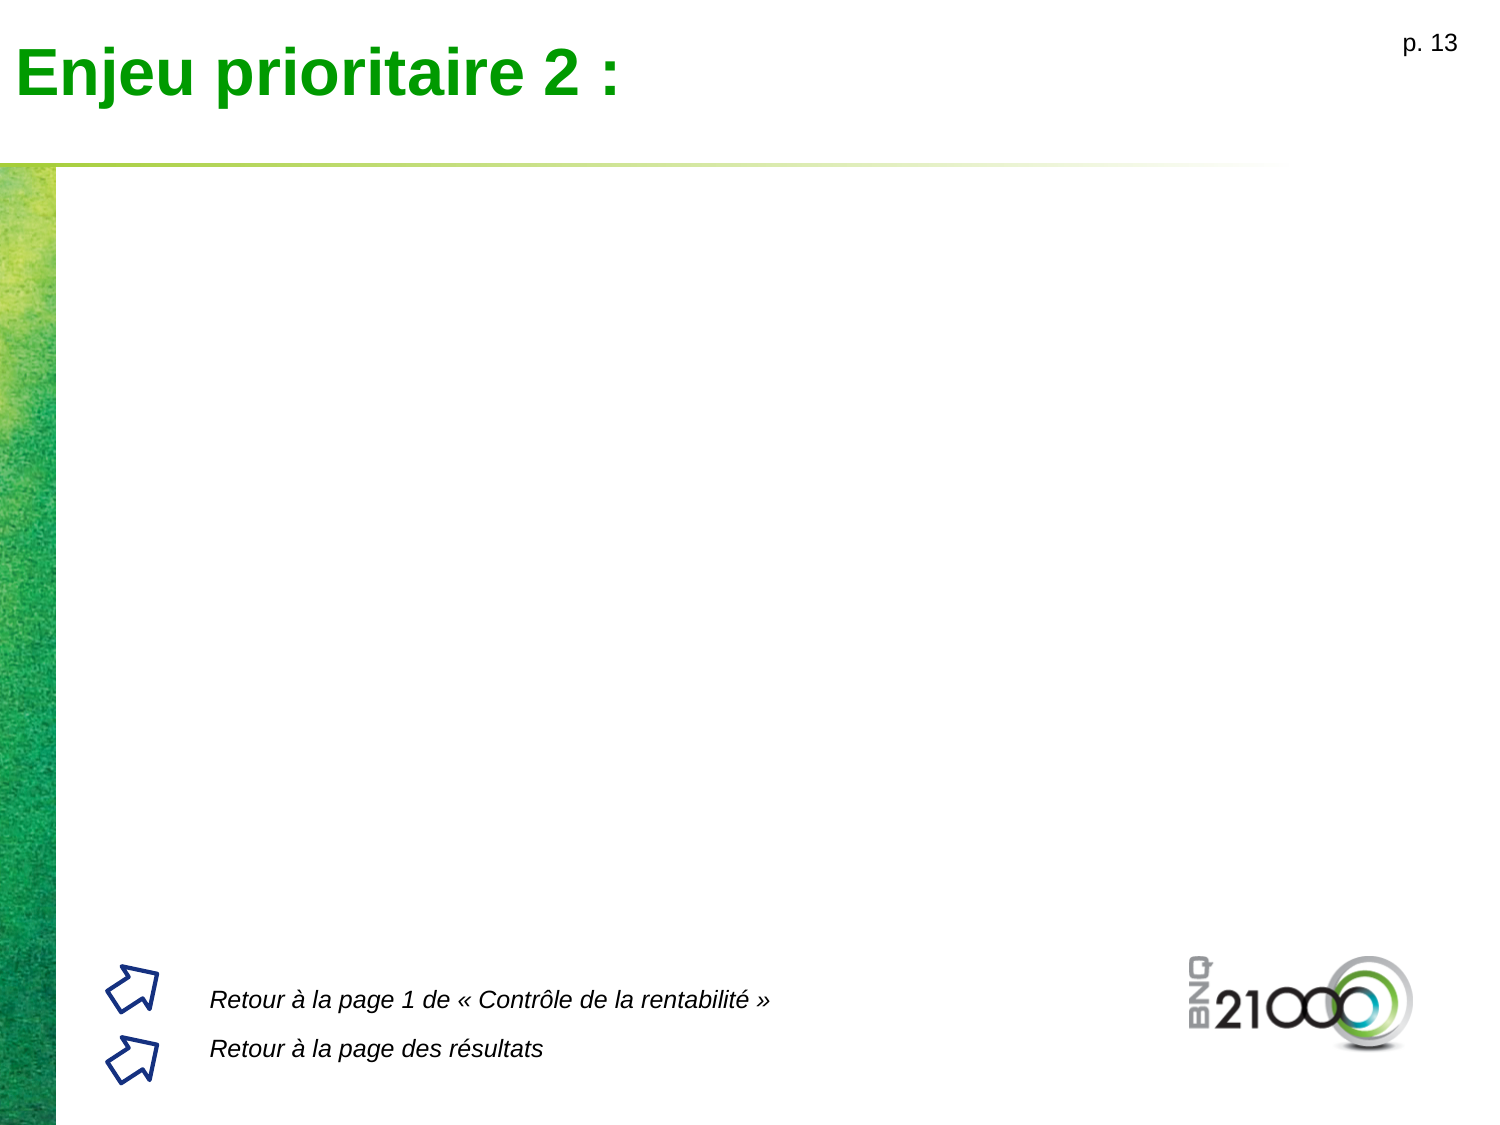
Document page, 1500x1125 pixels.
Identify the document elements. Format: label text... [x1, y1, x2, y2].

text_box Retour à la page des résultats [194, 1025, 739, 1070]
picture [1184, 955, 1418, 1055]
title Enjeu prioritaire 2 : [0, 30, 1330, 162]
text_box Retour à la page 1 de « Contrôle de la rentabilité » [194, 975, 892, 1021]
text_box p. 13 [1387, 19, 1495, 64]
text_box [105, 1035, 160, 1086]
text_box [105, 964, 160, 1015]
picture [0, 163, 1500, 1125]
